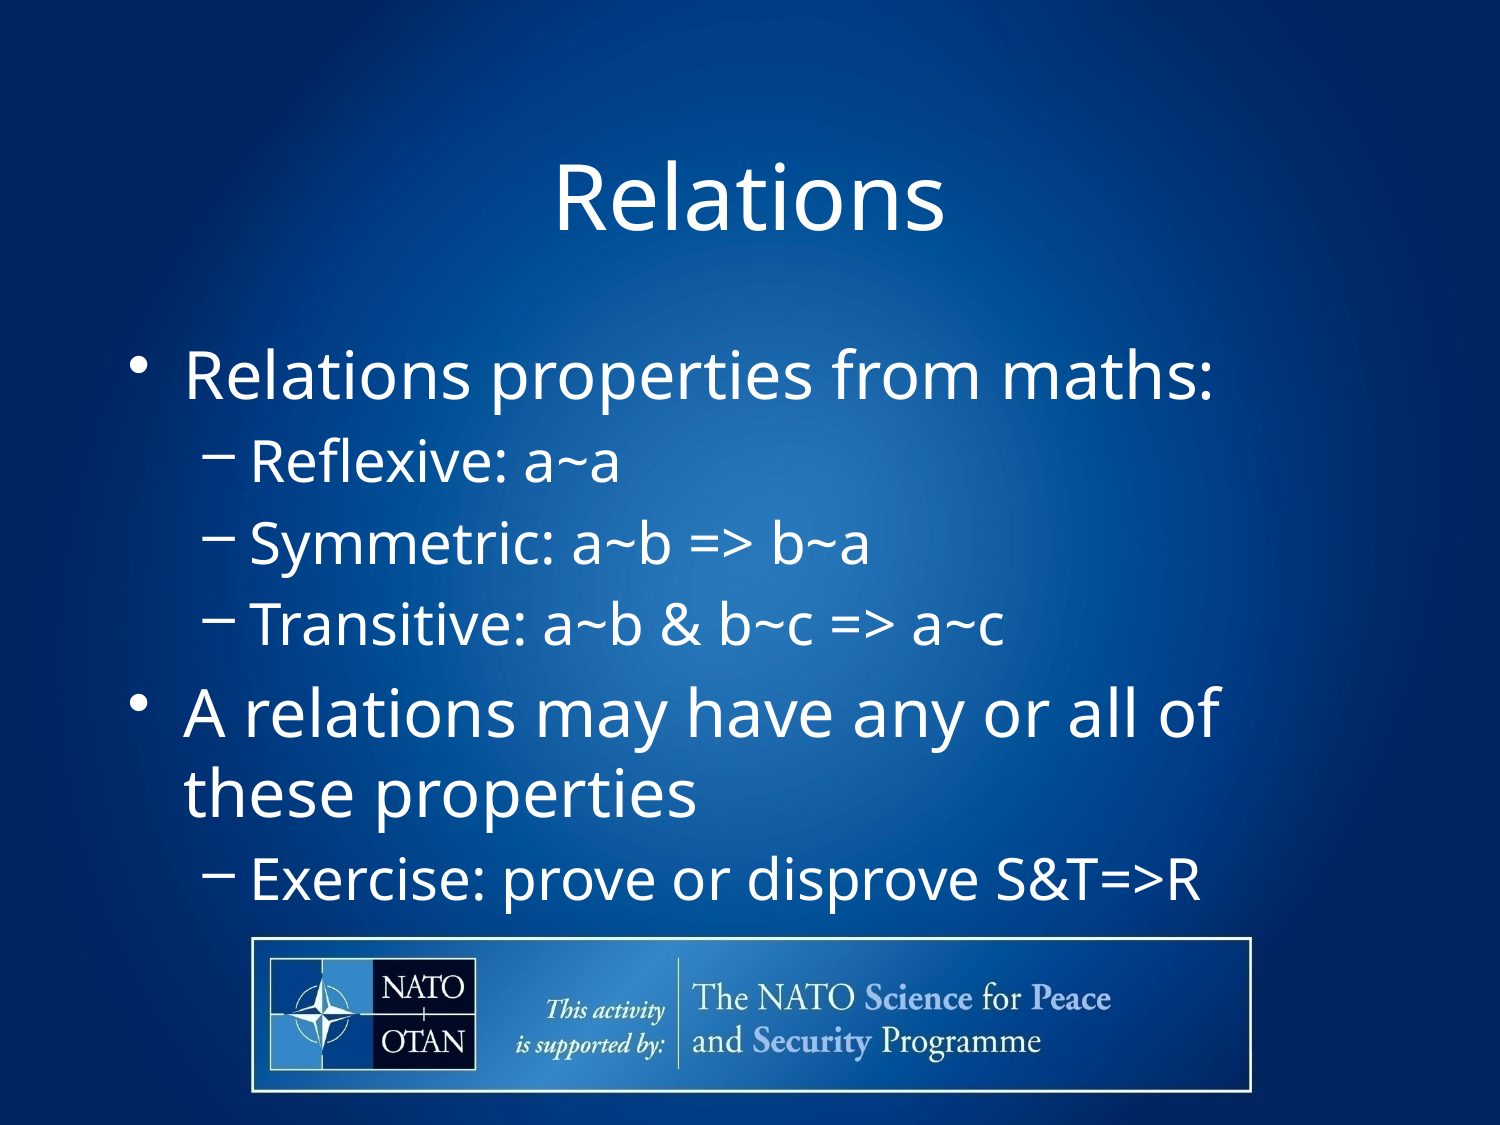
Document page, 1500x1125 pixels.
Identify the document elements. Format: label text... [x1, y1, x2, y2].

title Relations [112, 99, 1388, 288]
picture [0, 0, 1500, 1125]
list Relations properties from maths: Reflexive: a~a Symmetric: a~b => b~a Transitive: a~b & b~c => a~c A relations may have any or all of these properties Exercise: prove or disprove S&T=>R [112, 324, 1388, 913]
